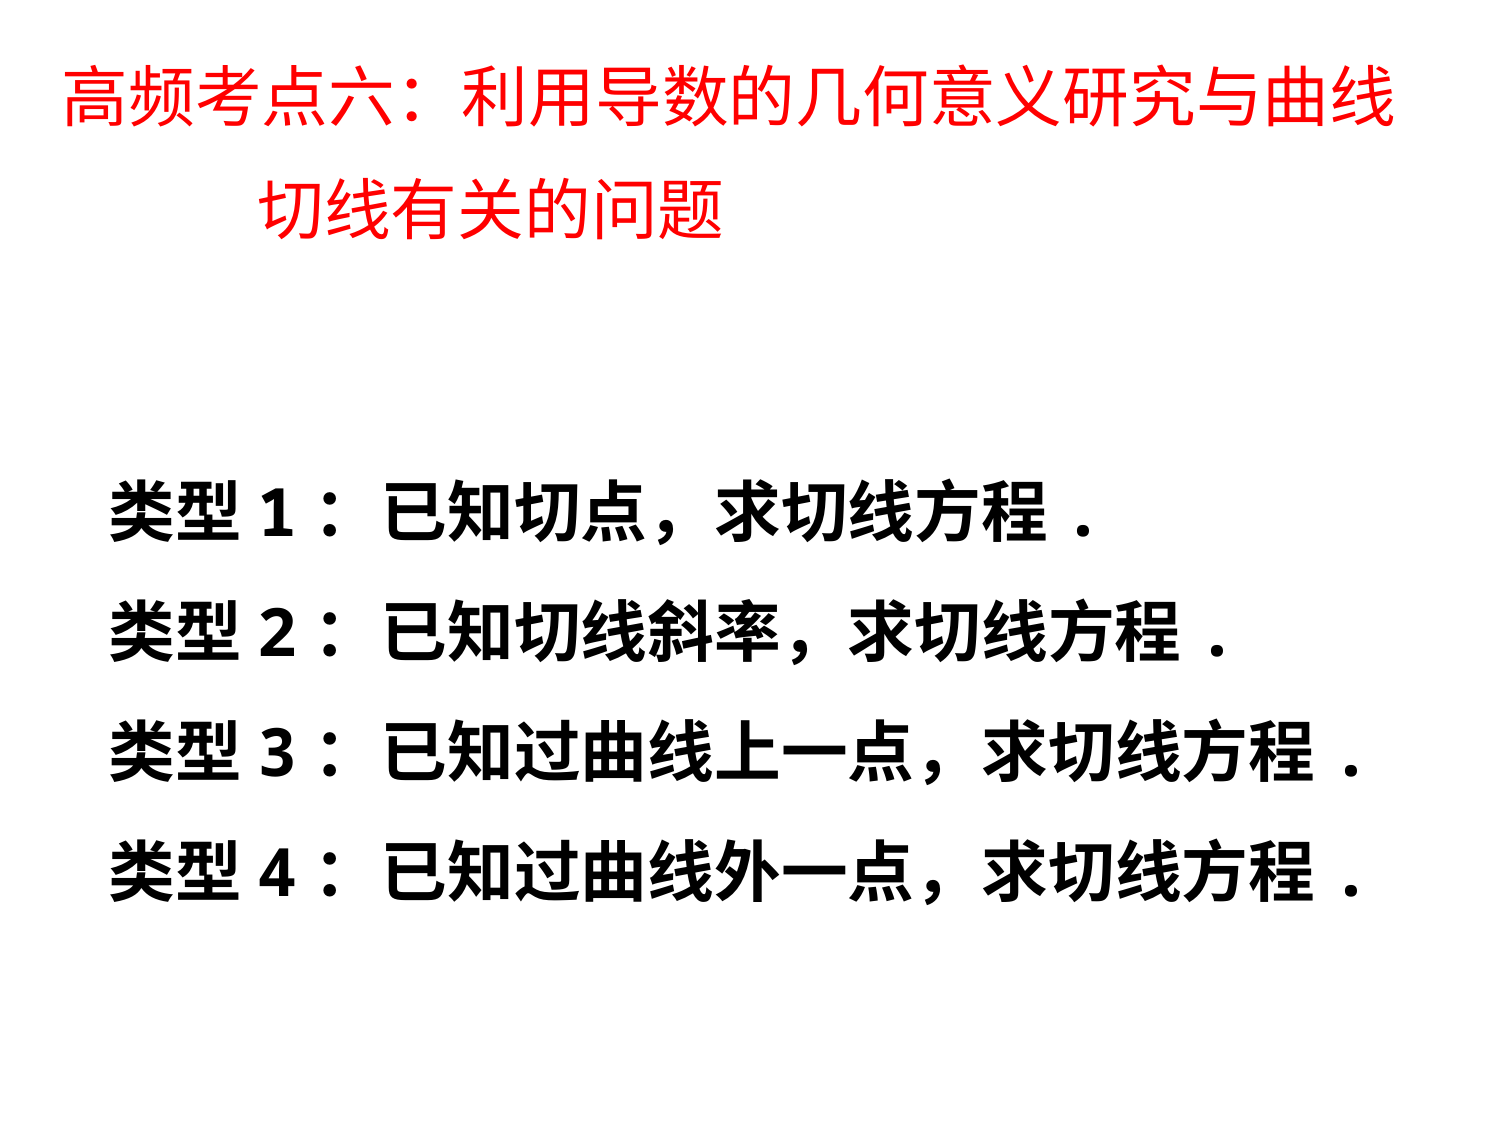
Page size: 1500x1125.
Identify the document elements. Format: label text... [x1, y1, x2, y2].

text_box 高频考点六：利用导数的几何意义研究与曲线 切线有关的问题 [46, 46, 1449, 256]
text_box 类型1：已知切点，求切线方程. 类型2：已知切线斜率，求切线方程. 类型3：已知过曲线上一点，求切线方程. 类型4：已知过曲线外一点，求切线方程. [93, 421, 1417, 917]
